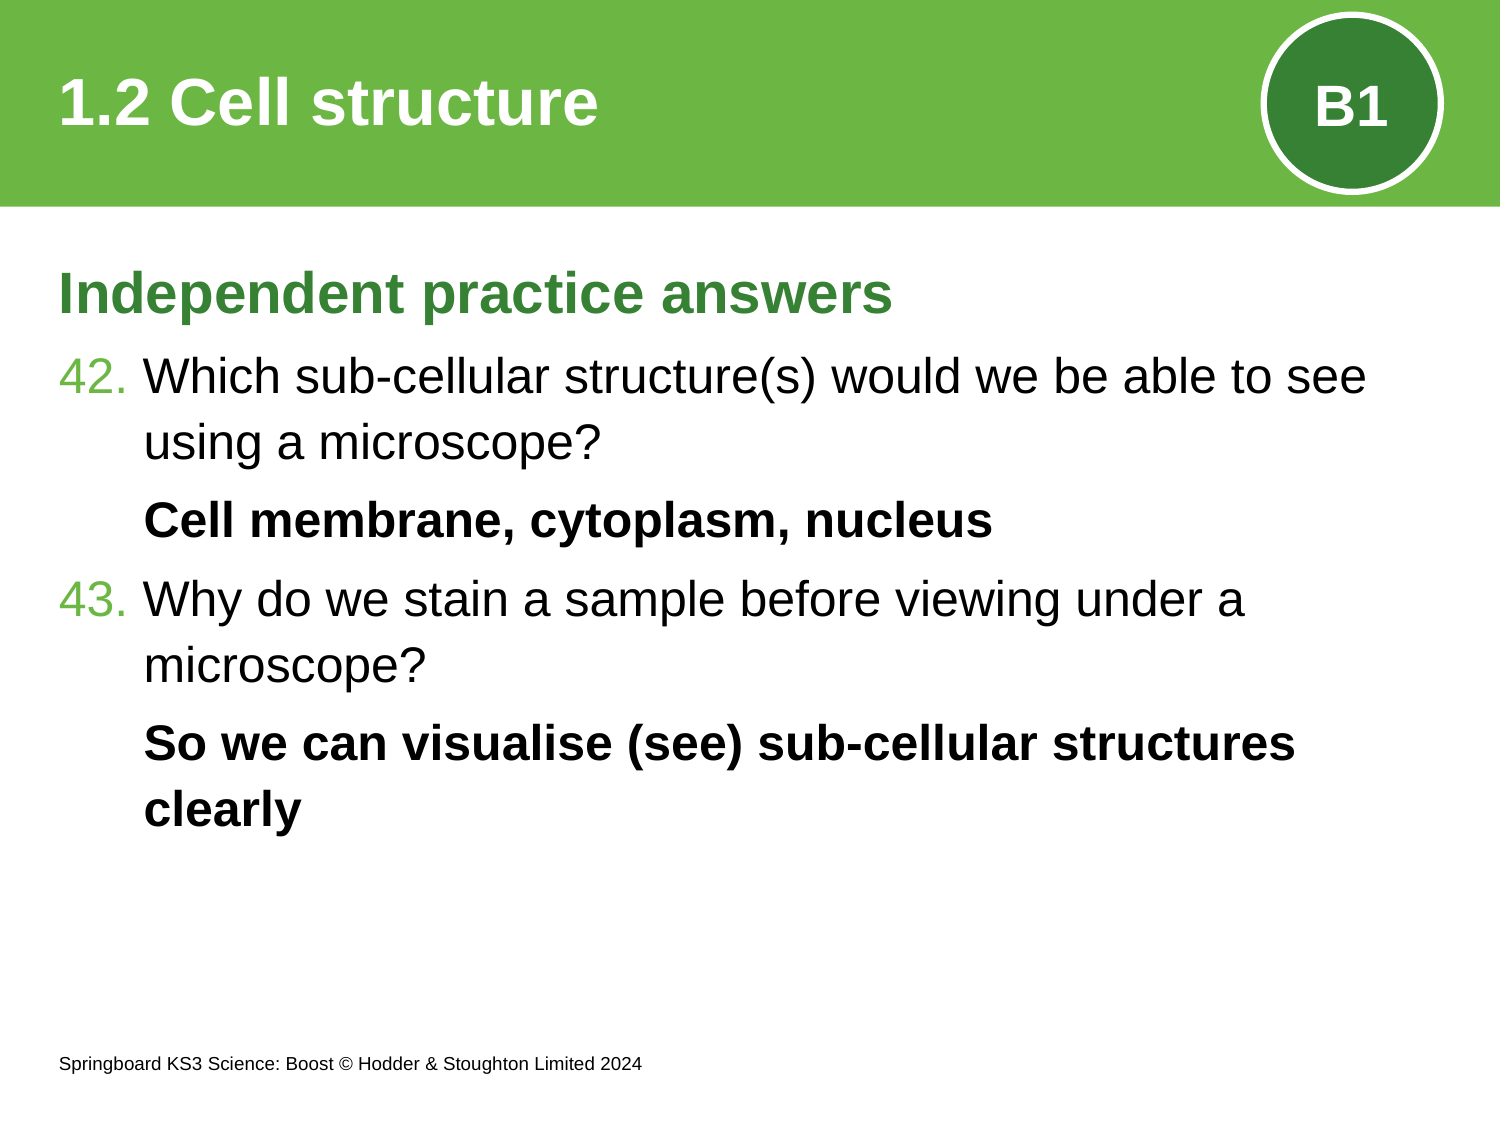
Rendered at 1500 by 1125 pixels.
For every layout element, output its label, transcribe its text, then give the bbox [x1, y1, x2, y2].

footer Springboard KS3 Science: Boost © Hodder & Stoughton Limited 2024 [59, 1033, 680, 1094]
text_box B1 [1262, 13, 1442, 193]
title 1.2 Cell structure [59, 0, 1240, 207]
list Independent practice answers 42. Which sub-cellular structure(s) would we be able to see using a microscope? Cell membrane, cytoplasm, nucleus 43. Why do we stain a sample before viewing under a microscope? So we can visualise (see) sub-cellular structures clearly [59, 248, 1441, 987]
